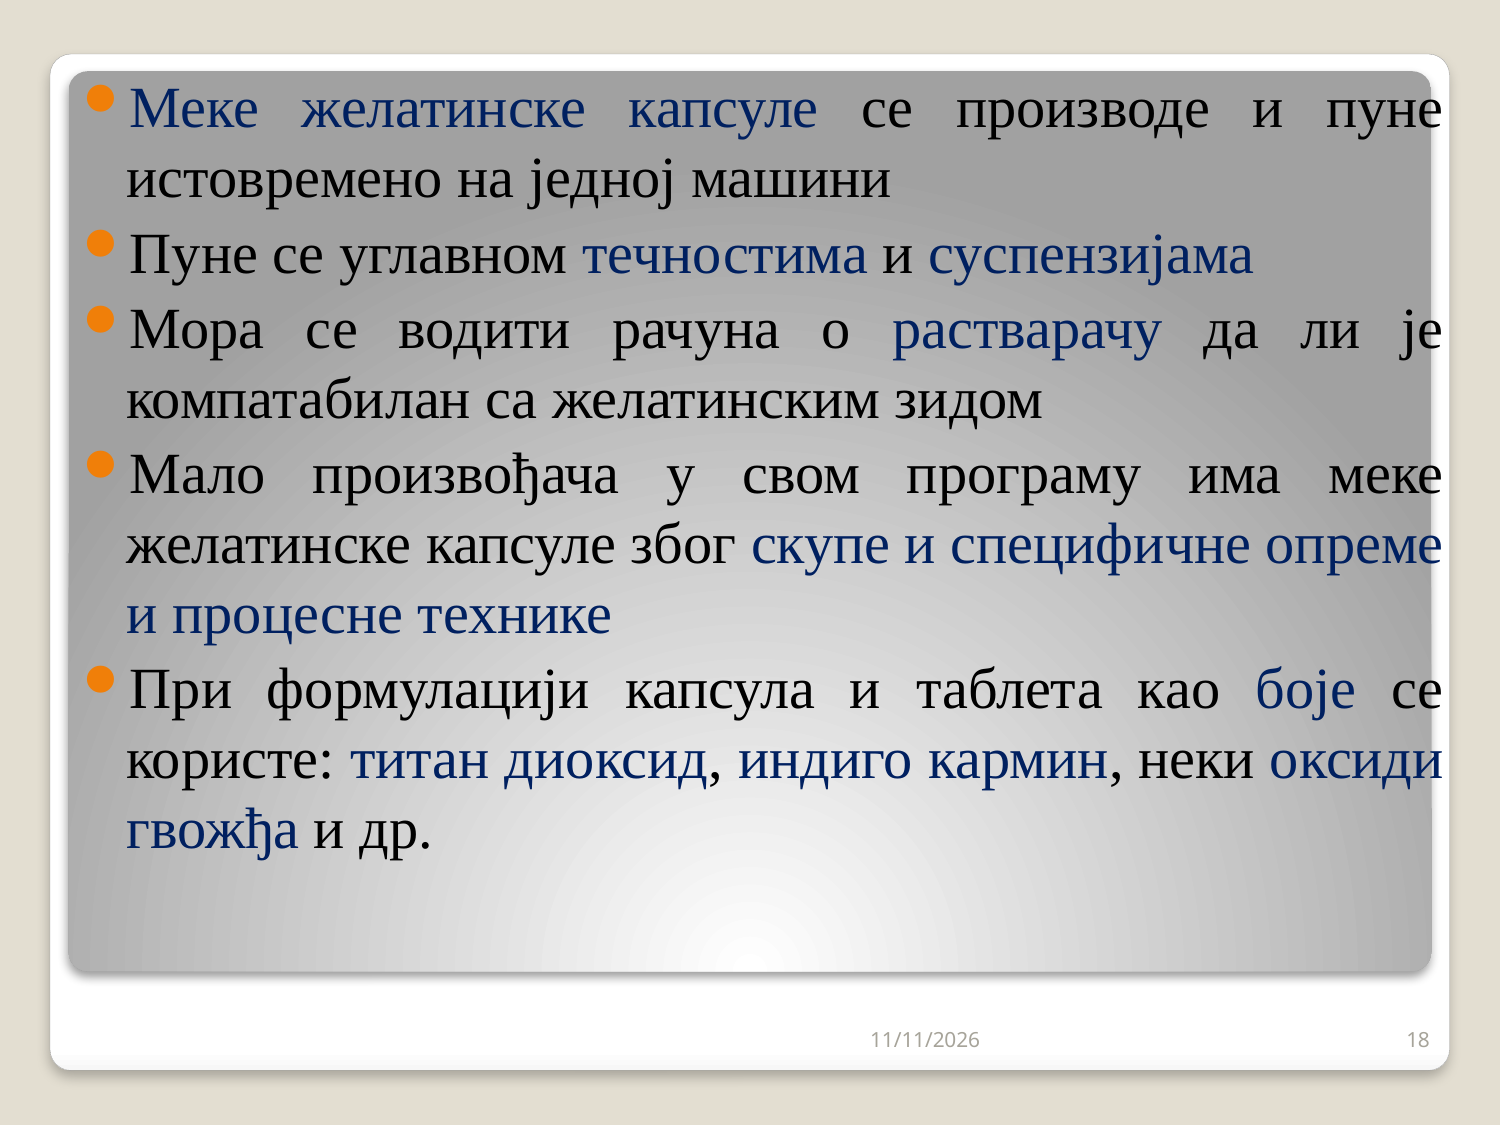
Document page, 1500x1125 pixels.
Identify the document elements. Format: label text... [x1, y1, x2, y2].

slide_number 18 [1369, 1002, 1445, 1063]
list Меке желатинске капсуле се производе и пуне истовремено на једној машини Пуне се углавном течностима и суспензијама Мора се водити рачуна о растварачу да ли је компатабилан са желатинским зидом Мало произвођача у свом програму има меке желатинске капсуле због скупе и специфичне опреме и процесне технике При формулацији капсула и таблета као боје се користе: титан диоксид, индиго кармин, неки оксиди гвожђа и др. [53, 54, 1459, 1083]
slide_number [619, 1002, 995, 1063]
